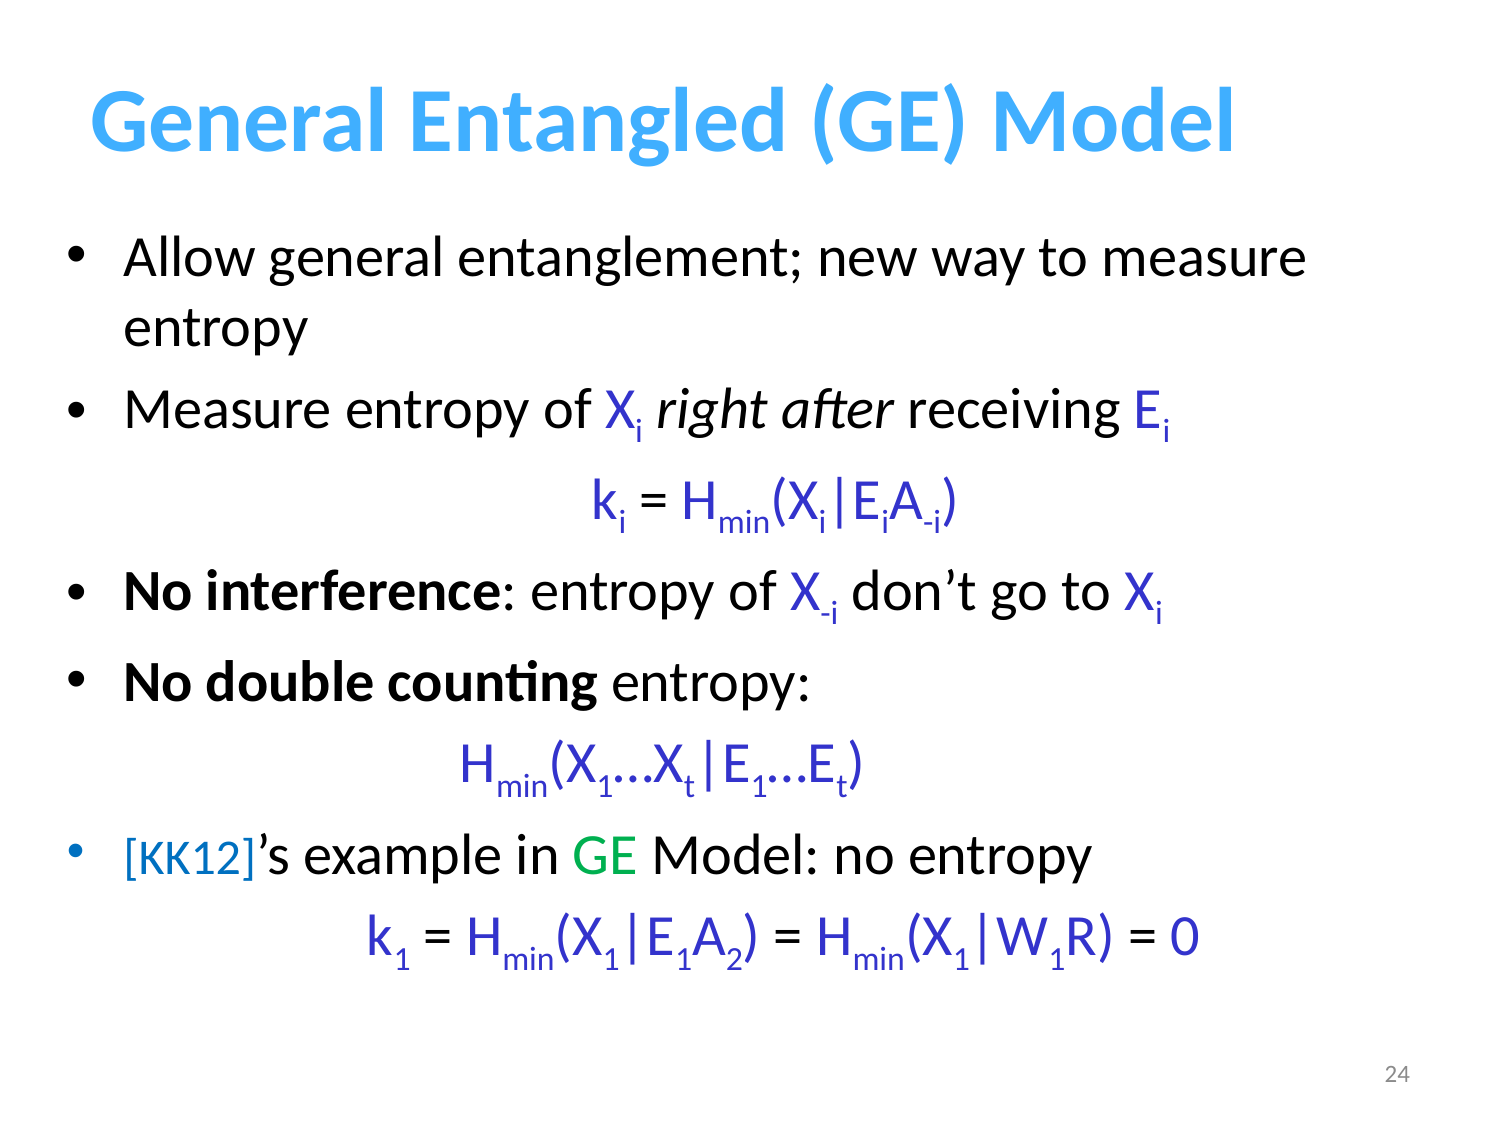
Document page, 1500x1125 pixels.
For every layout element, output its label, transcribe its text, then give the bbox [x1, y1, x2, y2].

slide_number 24 [1074, 1042, 1425, 1103]
title General Entangled (GE) Model [75, 21, 1425, 209]
